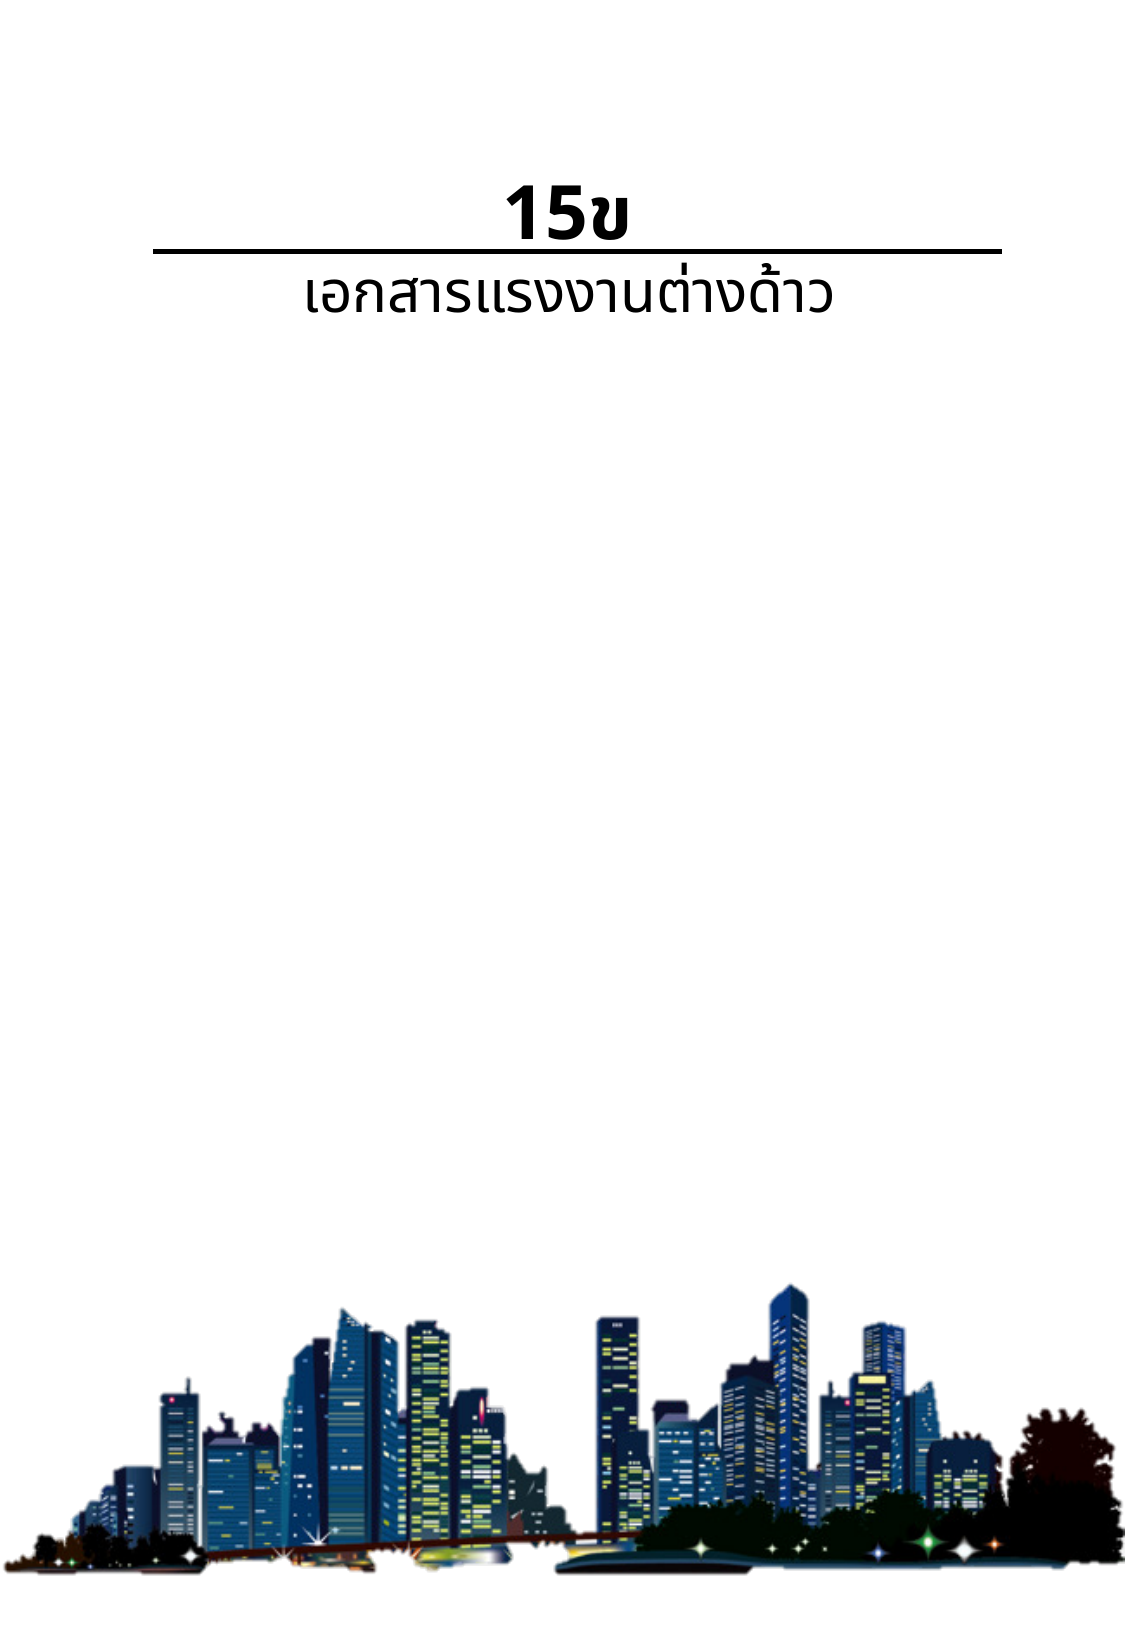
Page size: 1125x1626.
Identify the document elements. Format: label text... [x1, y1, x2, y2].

picture [0, 1148, 1125, 1623]
text_box 15ข เอกสารแรงงานต่างด้าว [153, 252, 1003, 332]
text_box 15ข เอกสารแรงงานต่างด้าว [153, 156, 1003, 251]
